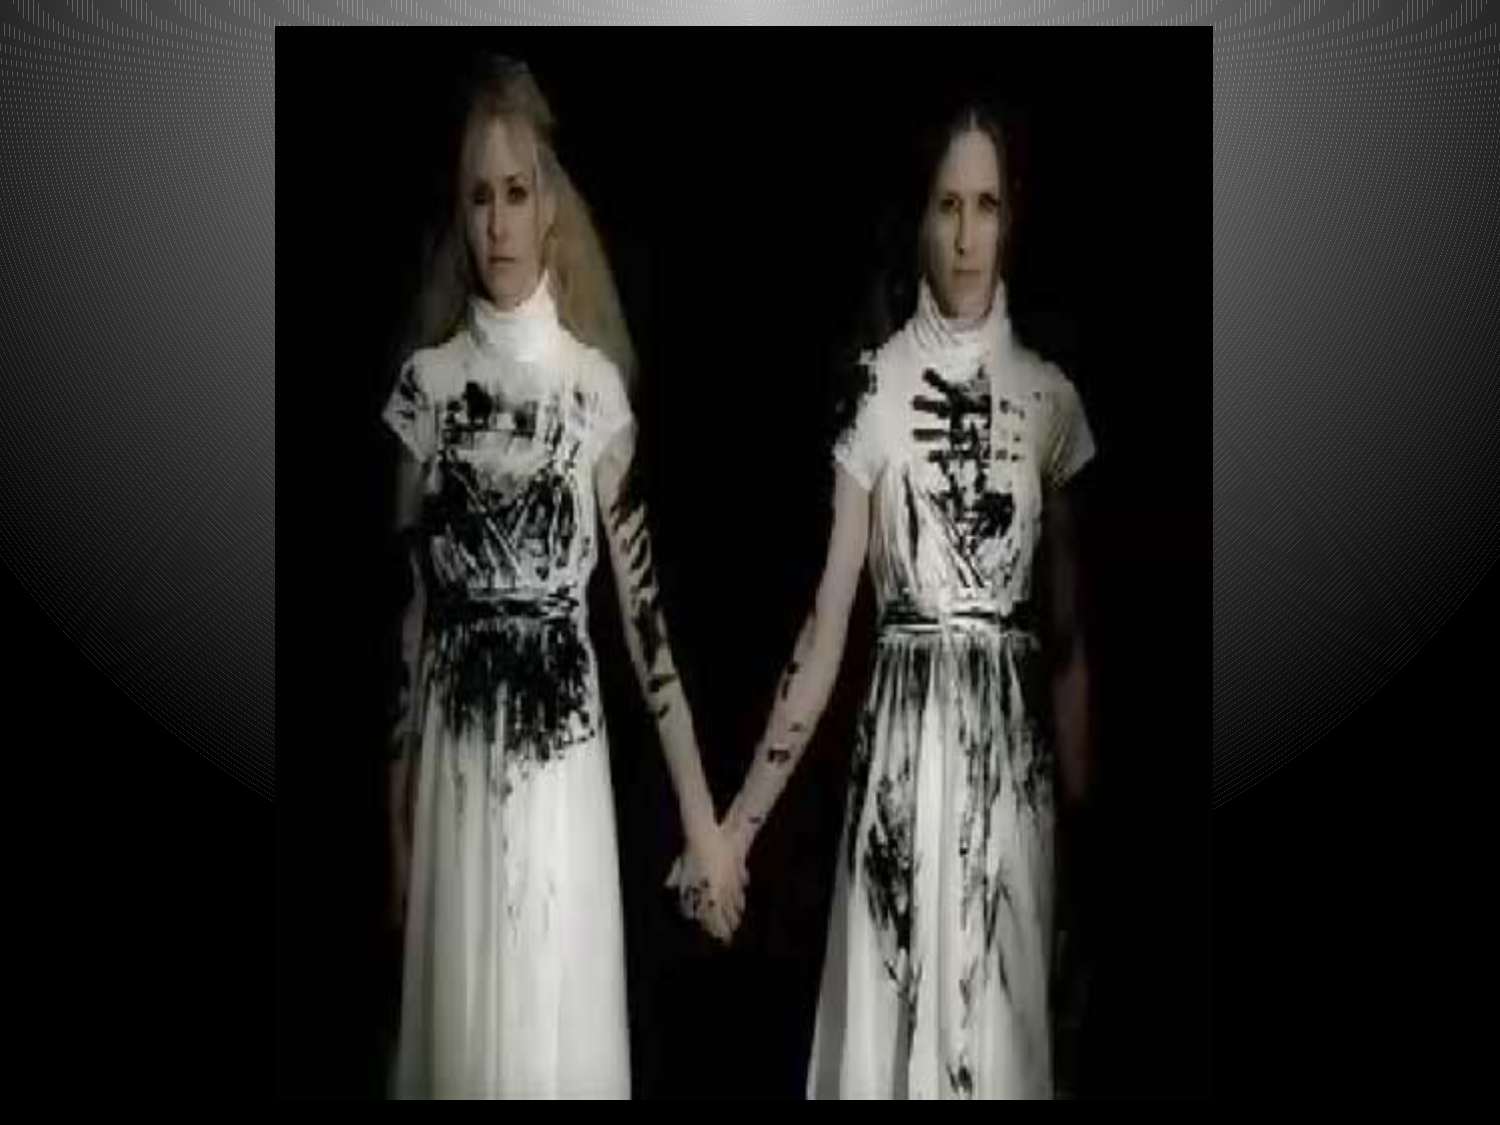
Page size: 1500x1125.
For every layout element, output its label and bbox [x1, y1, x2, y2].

picture [274, 26, 1213, 1100]
